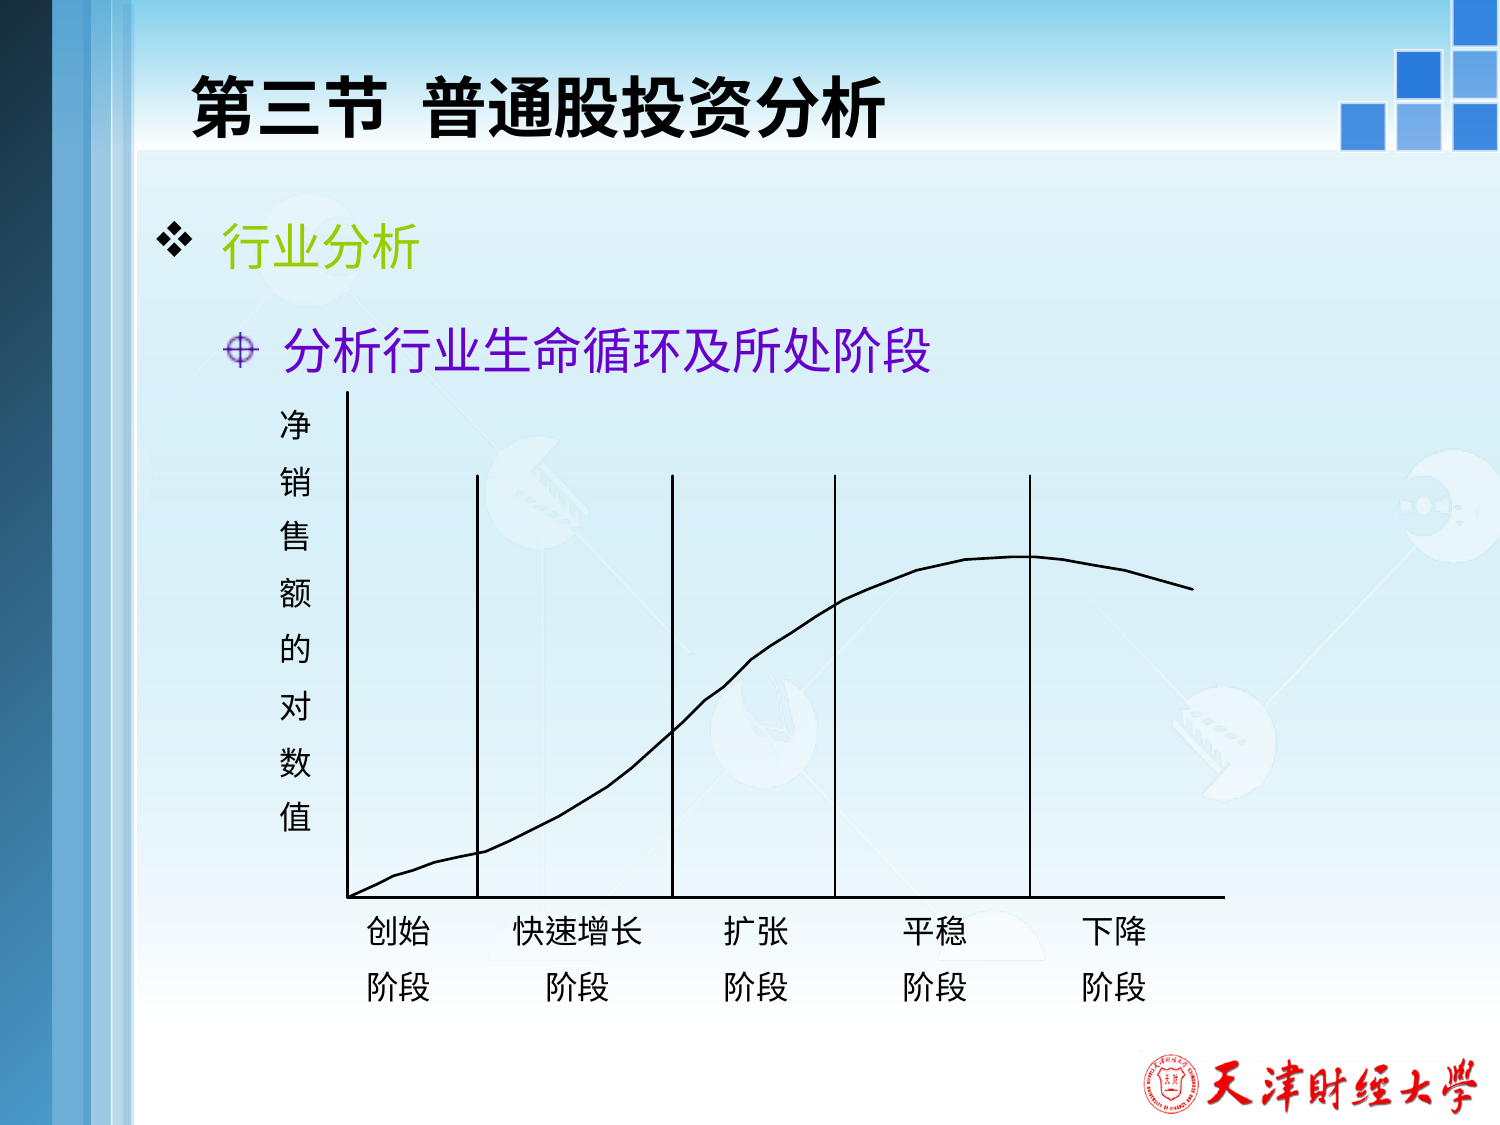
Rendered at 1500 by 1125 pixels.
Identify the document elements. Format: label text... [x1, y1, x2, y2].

title 第三节 普通股投资分析 [174, 75, 1175, 138]
picture [132, 150, 1500, 1123]
text_box 分析行业生命循环及所处阶段 [209, 312, 1034, 388]
text_box 行业分析 [137, 207, 1225, 283]
